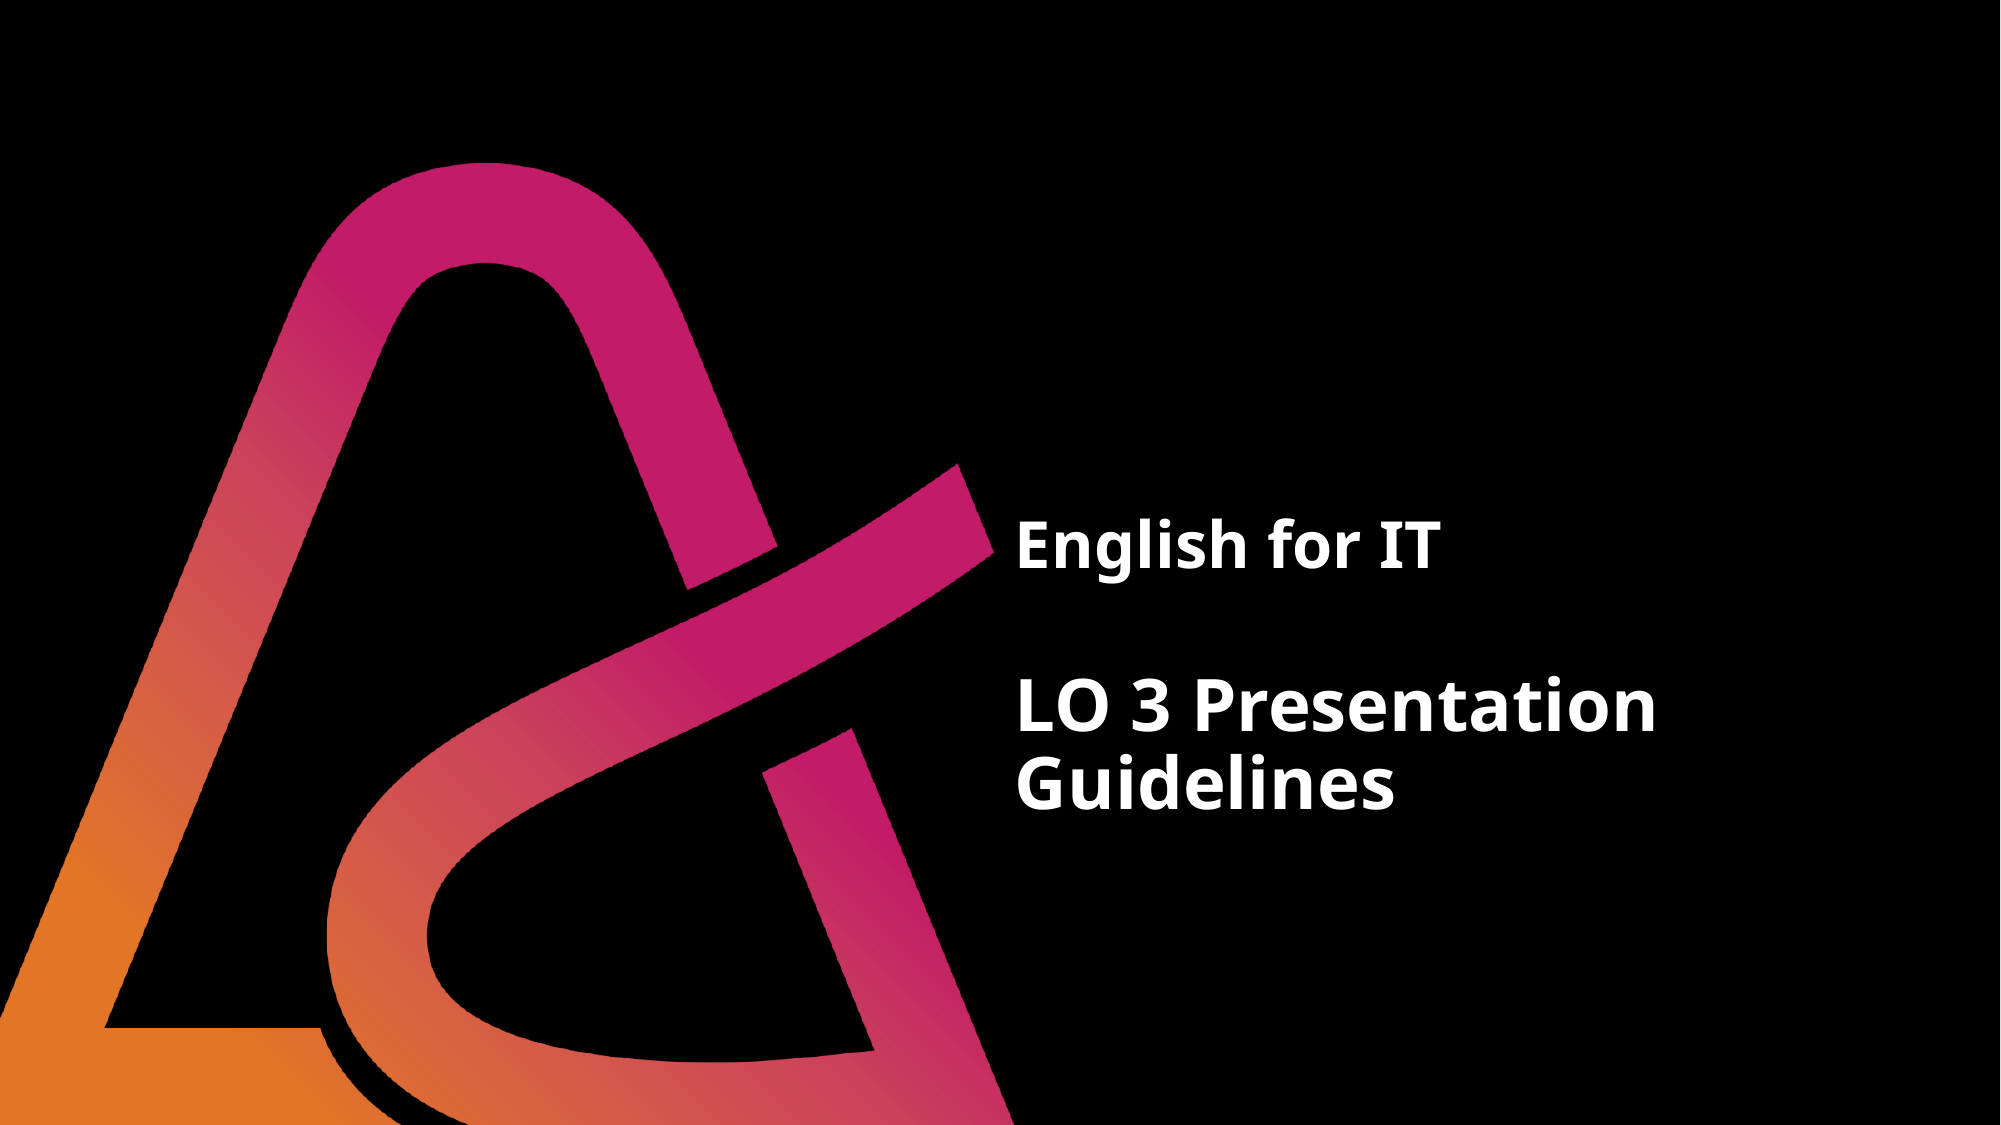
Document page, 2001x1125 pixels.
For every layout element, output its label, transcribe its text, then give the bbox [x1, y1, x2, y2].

title English for IT LO 3 Presentation Guidelines [999, 503, 1967, 835]
picture [0, 143, 1015, 1125]
